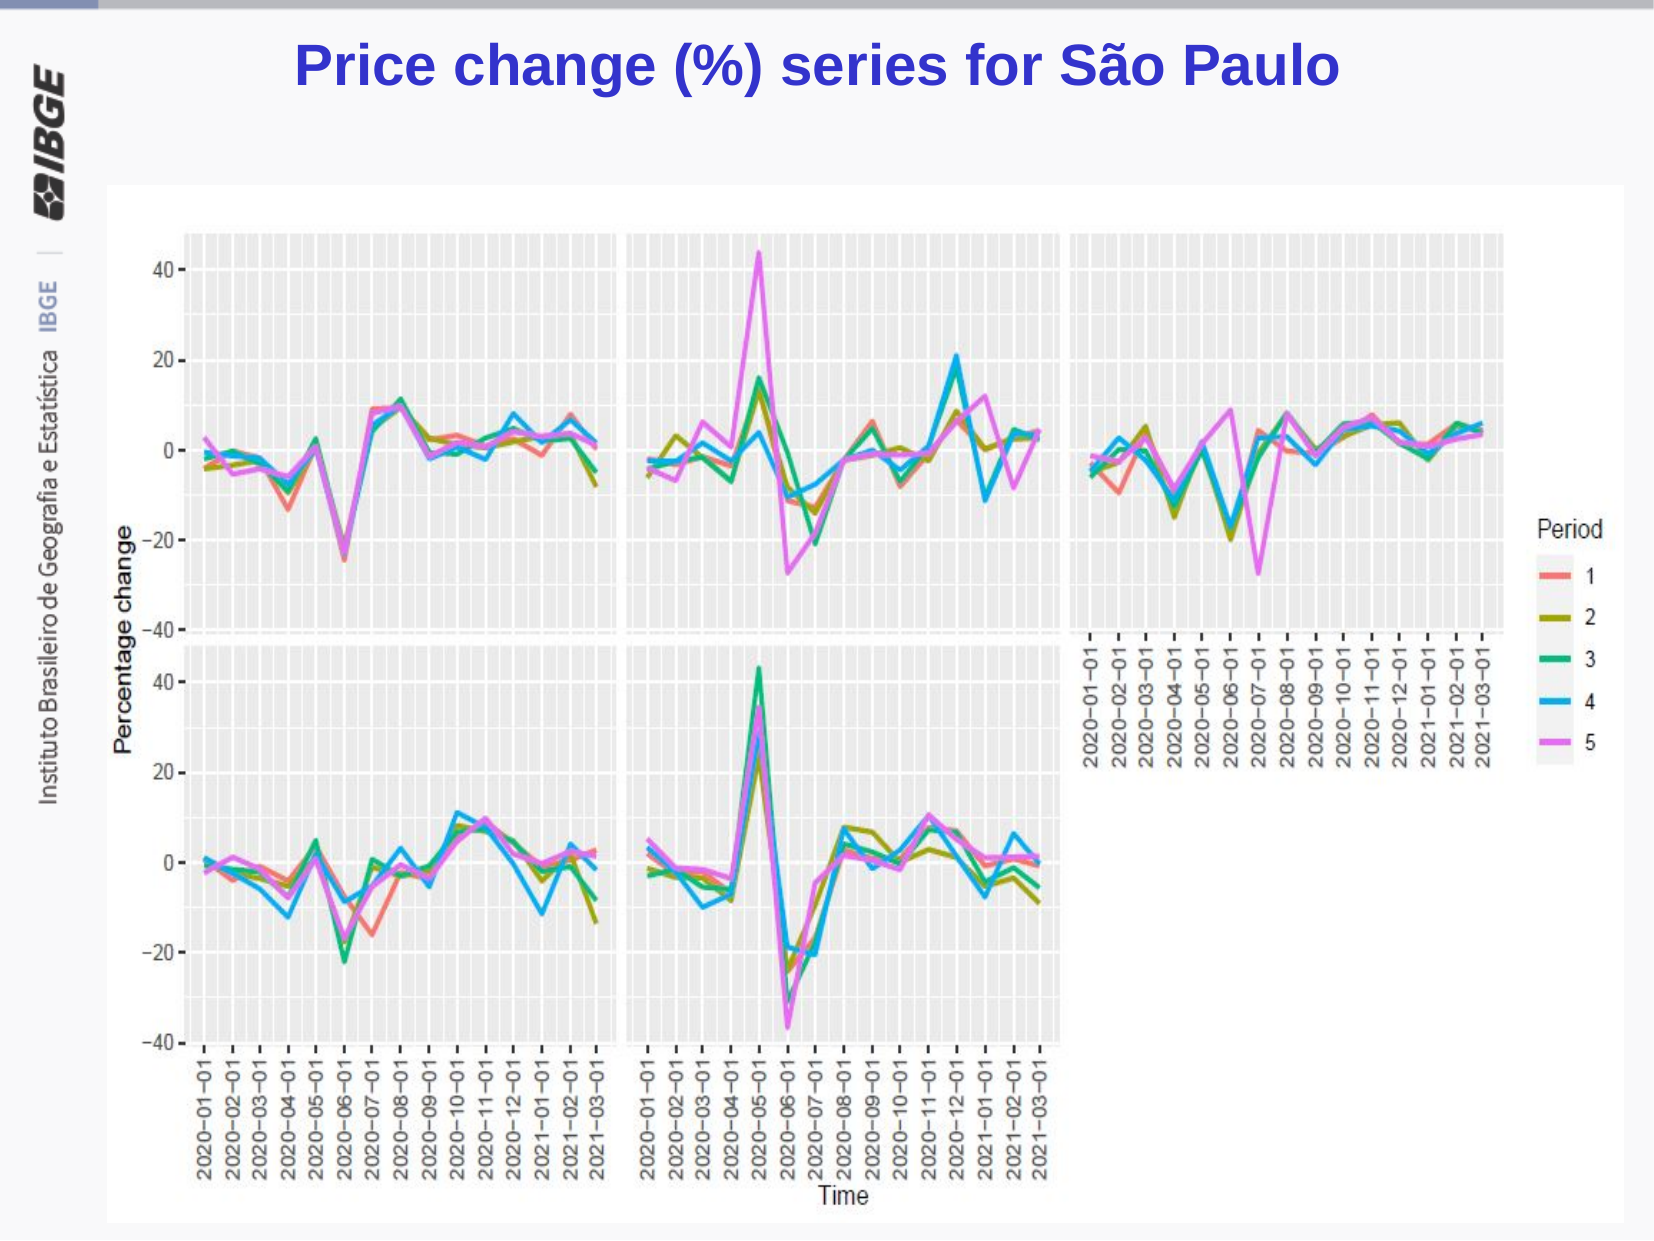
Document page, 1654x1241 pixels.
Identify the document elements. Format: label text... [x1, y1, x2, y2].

text_box Price change (%) series for São Paulo [120, 27, 1549, 183]
text_box [41, 218, 102, 368]
picture [0, 0, 1654, 1240]
